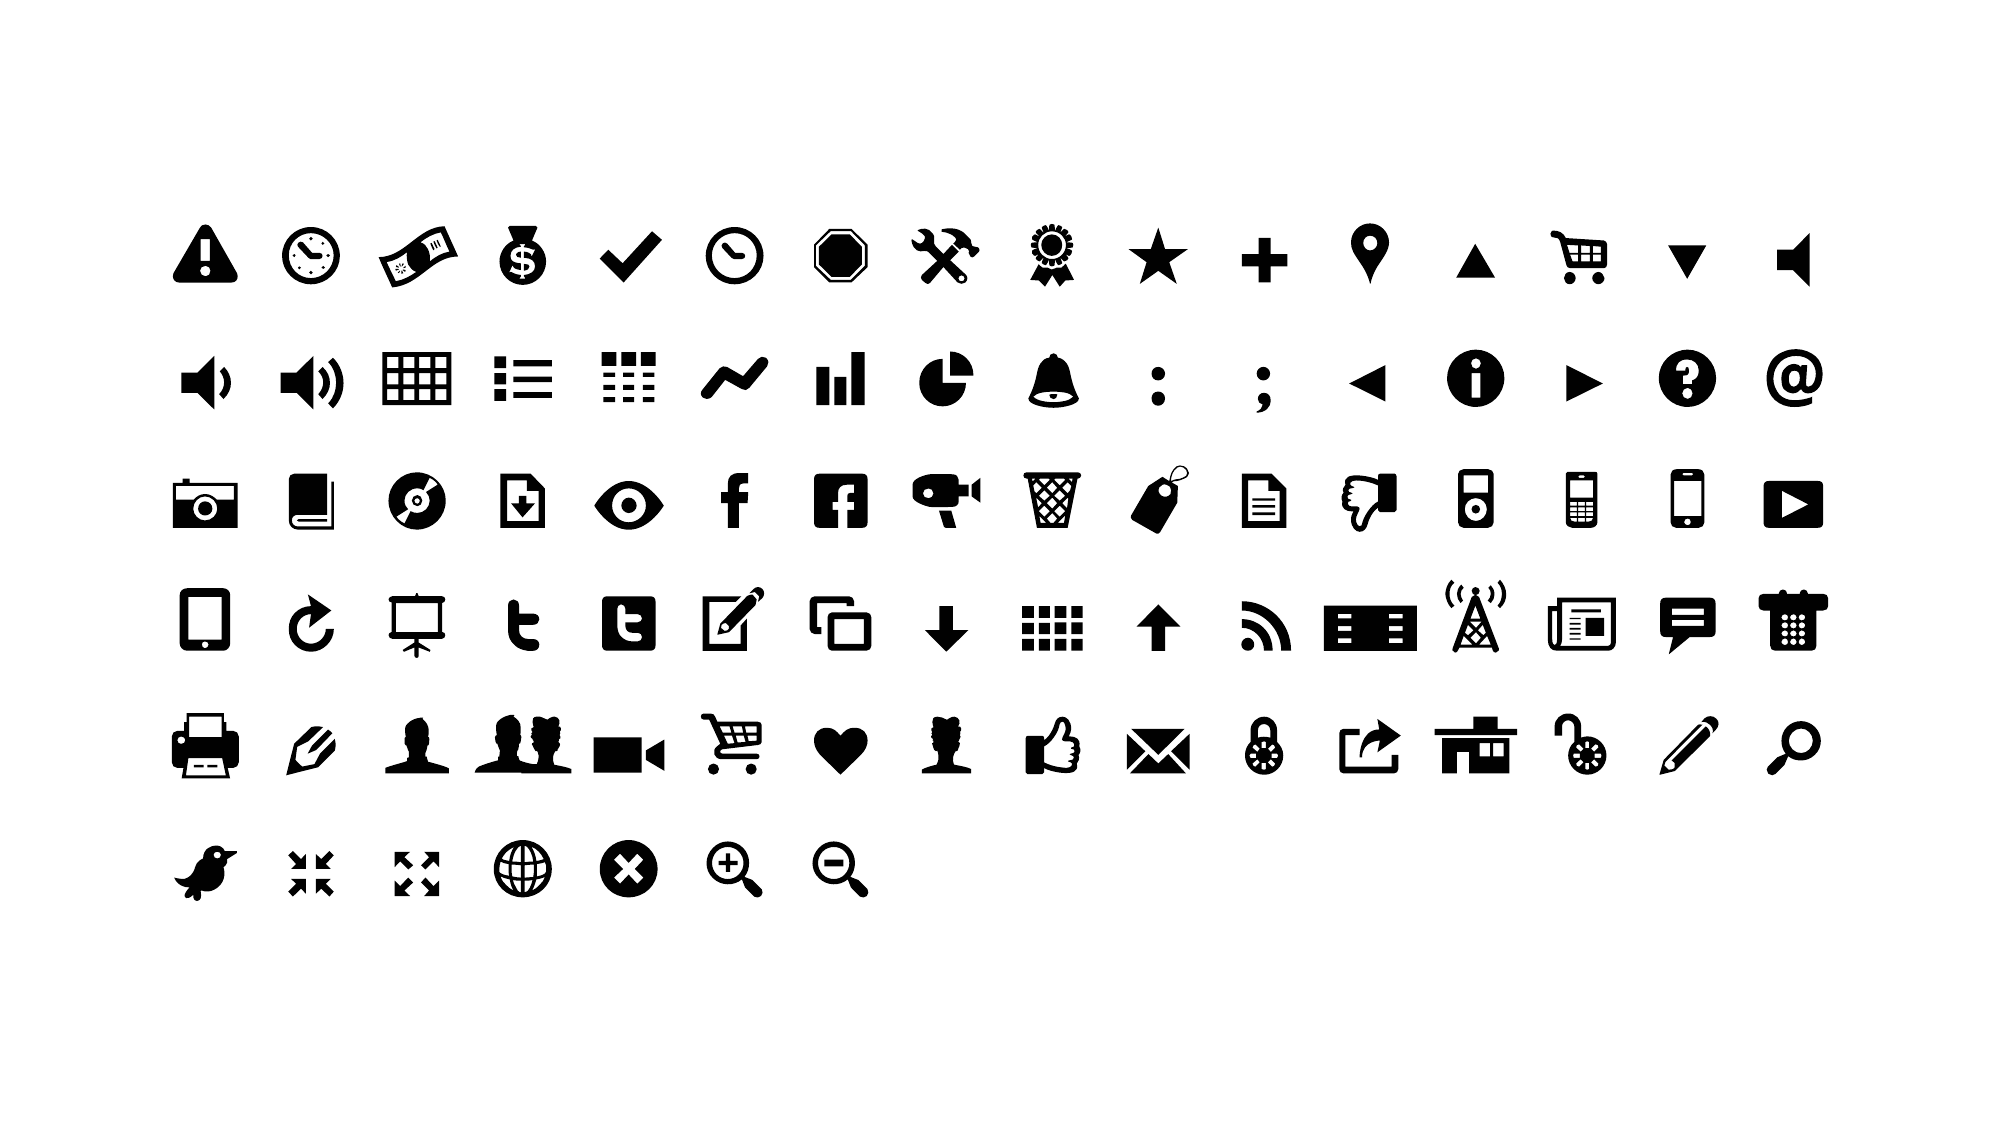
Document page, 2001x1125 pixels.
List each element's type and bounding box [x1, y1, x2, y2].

text_box [1054, 622, 1067, 635]
text_box [706, 841, 763, 898]
text_box [603, 384, 616, 390]
text_box [812, 841, 869, 898]
text_box [1359, 718, 1401, 758]
text_box [919, 358, 966, 407]
text_box [1445, 579, 1455, 609]
text_box [1131, 728, 1185, 755]
text_box [1030, 263, 1074, 287]
text_box [1487, 585, 1495, 604]
text_box [721, 473, 749, 528]
text_box [623, 397, 635, 403]
text_box [1022, 622, 1034, 635]
text_box [385, 717, 449, 774]
text_box [912, 474, 969, 508]
text_box [1670, 469, 1705, 528]
text_box [1447, 349, 1505, 407]
text_box [971, 477, 981, 503]
text_box [621, 352, 637, 366]
text_box [315, 850, 334, 869]
text_box [1130, 465, 1190, 534]
text_box [599, 840, 658, 898]
text_box [171, 713, 239, 779]
text_box [1766, 721, 1821, 776]
text_box [1323, 605, 1417, 651]
text_box [1758, 589, 1829, 651]
text_box [508, 599, 540, 651]
text_box [388, 593, 446, 658]
text_box [1660, 597, 1716, 655]
text_box [513, 360, 552, 367]
text_box [378, 226, 459, 288]
text_box [745, 763, 757, 775]
text_box [834, 376, 847, 406]
text_box [594, 481, 664, 530]
text_box [394, 851, 414, 870]
text_box [1351, 223, 1390, 284]
text_box [1128, 227, 1188, 284]
text_box [513, 392, 552, 398]
text_box [851, 352, 865, 406]
text_box [1458, 469, 1494, 528]
text_box [500, 473, 545, 528]
text_box [288, 594, 334, 652]
text_box [827, 612, 872, 651]
text_box [1497, 579, 1507, 609]
text_box [288, 850, 306, 869]
text_box [328, 357, 344, 409]
text_box [1668, 245, 1707, 279]
text_box [1245, 716, 1284, 775]
text_box [1452, 587, 1499, 653]
text_box [288, 473, 334, 530]
text_box [1554, 713, 1607, 775]
text_box [1071, 606, 1083, 618]
text_box [286, 726, 336, 776]
text_box [640, 352, 656, 366]
text_box [1565, 471, 1598, 528]
text_box [1659, 724, 1711, 775]
text_box [1550, 230, 1608, 269]
text_box [1241, 601, 1292, 651]
text_box [1566, 365, 1603, 402]
text_box [700, 356, 769, 399]
text_box [1592, 271, 1605, 285]
text_box [179, 588, 231, 651]
text_box [1547, 597, 1616, 651]
text_box [717, 587, 765, 635]
text_box [1038, 622, 1050, 635]
text_box [513, 376, 552, 383]
text_box [315, 878, 334, 897]
text_box [1763, 480, 1824, 528]
text_box [814, 727, 868, 775]
text_box [494, 373, 507, 385]
text_box [601, 352, 617, 366]
text_box [921, 716, 972, 774]
text_box [1701, 716, 1719, 734]
text_box [603, 397, 616, 403]
text_box [642, 384, 655, 390]
text_box [494, 389, 507, 401]
text_box [394, 877, 414, 897]
text_box [1022, 638, 1034, 651]
text_box [1054, 638, 1067, 651]
text_box [700, 713, 762, 760]
text_box [814, 228, 868, 283]
text_box [1256, 392, 1271, 413]
text_box [388, 472, 446, 530]
text_box [1071, 622, 1083, 635]
text_box [474, 714, 572, 774]
text_box [1563, 271, 1576, 285]
text_box [1241, 473, 1287, 528]
text_box [181, 355, 215, 410]
text_box [623, 372, 635, 377]
text_box [1241, 237, 1288, 283]
text_box [1028, 353, 1079, 408]
text_box [645, 739, 665, 771]
text_box [493, 840, 552, 898]
text_box [421, 877, 440, 897]
text_box [1038, 638, 1050, 651]
text_box [499, 225, 547, 285]
text_box [1256, 366, 1271, 381]
text_box [174, 845, 237, 902]
text_box [1456, 243, 1496, 278]
text_box [938, 510, 957, 528]
text_box [816, 366, 830, 406]
text_box [1054, 606, 1067, 618]
text_box [911, 228, 980, 284]
text_box [642, 397, 655, 403]
text_box [421, 851, 440, 870]
text_box [382, 352, 452, 406]
text_box [1030, 223, 1074, 267]
text_box [1171, 733, 1190, 770]
text_box [814, 473, 868, 528]
text_box [705, 227, 764, 285]
text_box [282, 227, 340, 285]
text_box [1658, 349, 1717, 407]
text_box [1022, 606, 1034, 618]
text_box [623, 384, 635, 390]
text_box [288, 878, 306, 897]
text_box [1434, 716, 1518, 736]
text_box [1339, 728, 1399, 774]
text_box [924, 606, 969, 652]
text_box [1071, 638, 1083, 651]
text_box [602, 596, 656, 651]
text_box [219, 366, 231, 400]
text_box [318, 366, 330, 400]
text_box [642, 372, 655, 377]
text_box [1442, 738, 1510, 774]
text_box [1136, 604, 1181, 651]
text_box [1777, 233, 1810, 287]
text_box [707, 763, 720, 775]
text_box [1766, 349, 1823, 408]
text_box [1023, 472, 1082, 528]
text_box [593, 737, 642, 773]
text_box [494, 356, 507, 369]
text_box [1151, 366, 1166, 381]
text_box [1038, 606, 1050, 618]
text_box [1126, 733, 1146, 770]
text_box [1456, 584, 1464, 604]
text_box [1129, 754, 1186, 774]
text_box [280, 355, 314, 410]
text_box [809, 596, 855, 635]
text_box [1025, 716, 1081, 775]
text_box [950, 351, 974, 376]
text_box [1151, 391, 1166, 406]
text_box [172, 224, 238, 283]
text_box [603, 372, 616, 377]
text_box [702, 596, 747, 651]
text_box [1341, 473, 1397, 532]
text_box [172, 478, 238, 528]
text_box [1349, 365, 1386, 402]
text_box [599, 231, 662, 283]
